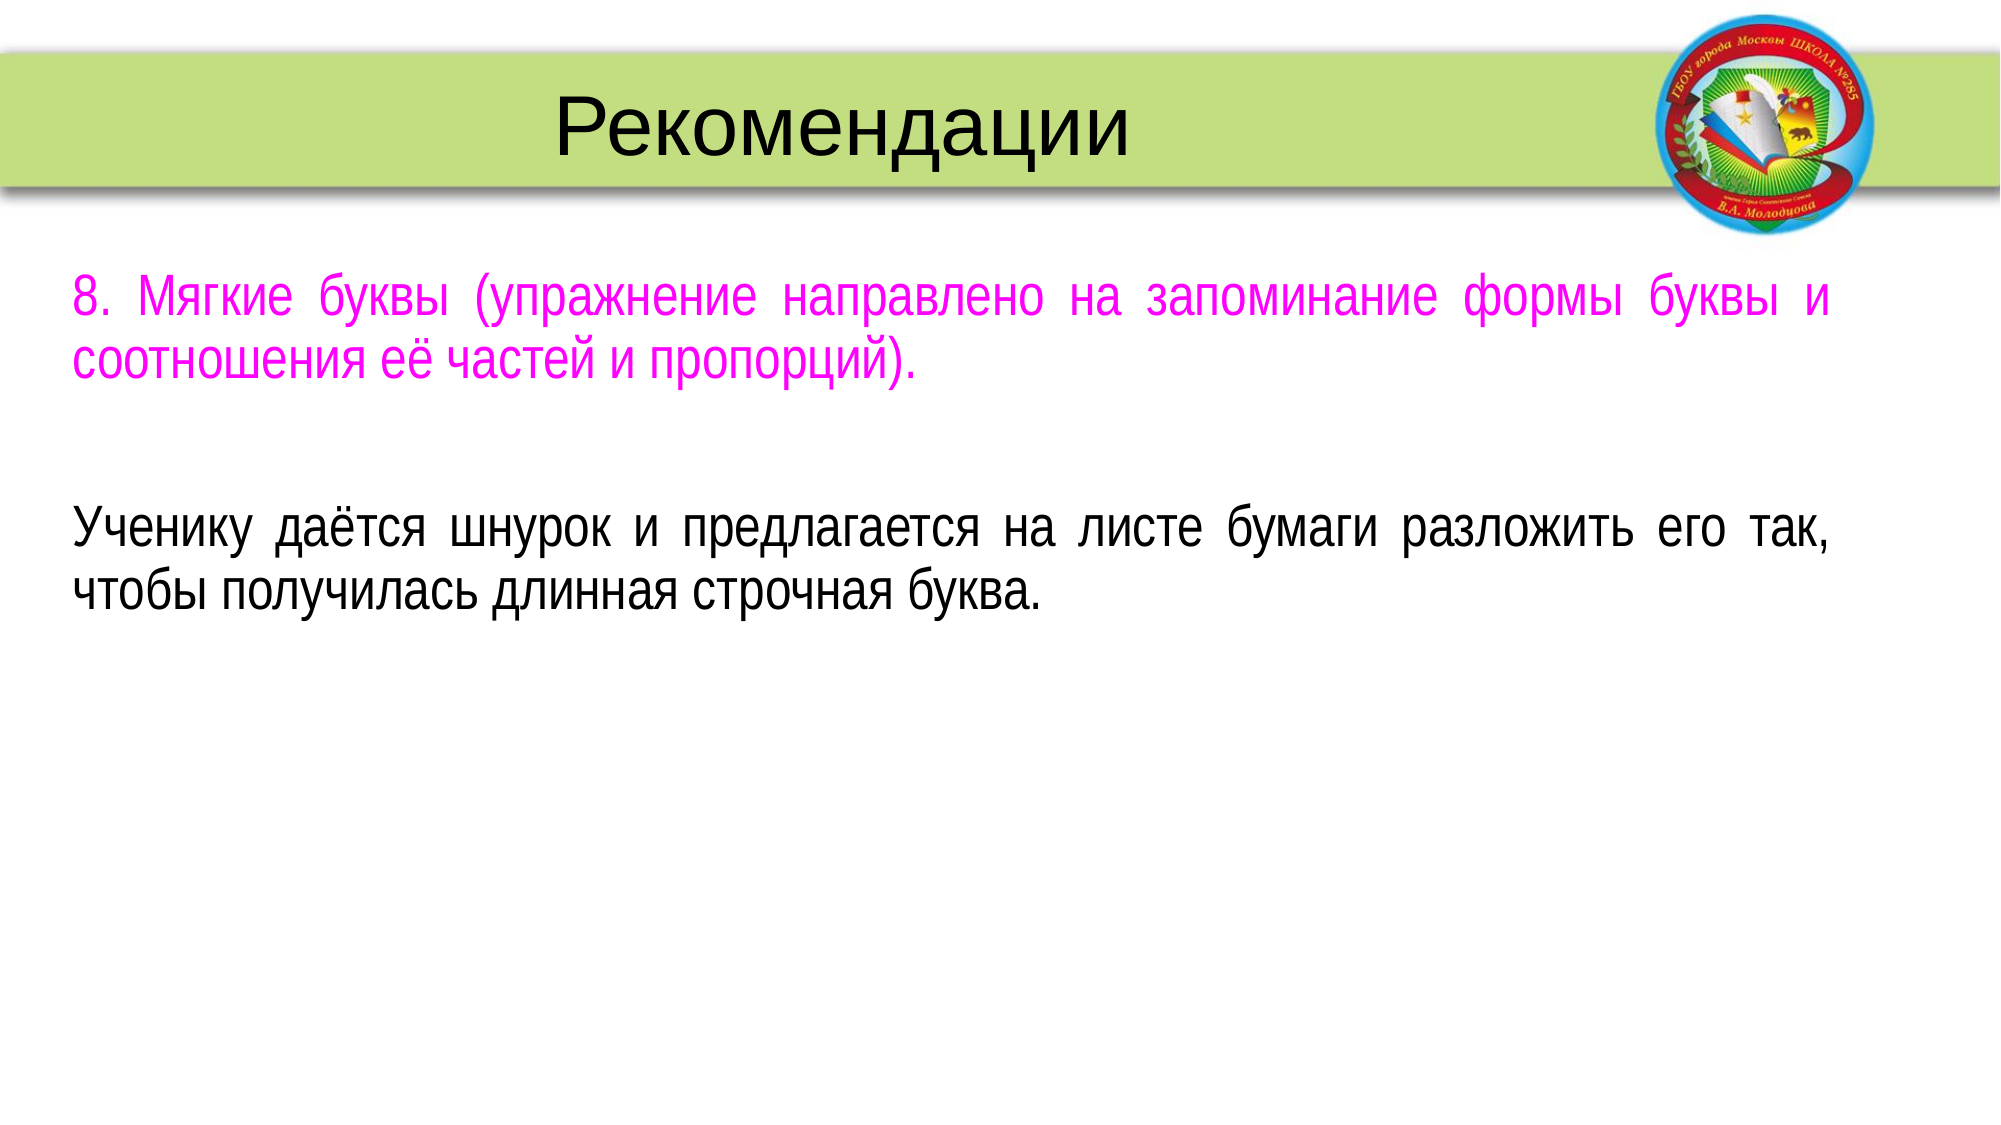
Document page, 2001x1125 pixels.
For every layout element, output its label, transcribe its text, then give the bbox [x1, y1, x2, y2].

list 8. Мягкие буквы (упражнение направлено на запоминание формы буквы и соотношения её частей и пропорций). Ученику даётся шнурок и предлагается на листе бумаги разложить его так, чтобы получилась длинная строчная буква. [57, 258, 1847, 1071]
picture [0, 0, 2001, 1125]
title Рекомендации [53, 75, 1632, 182]
